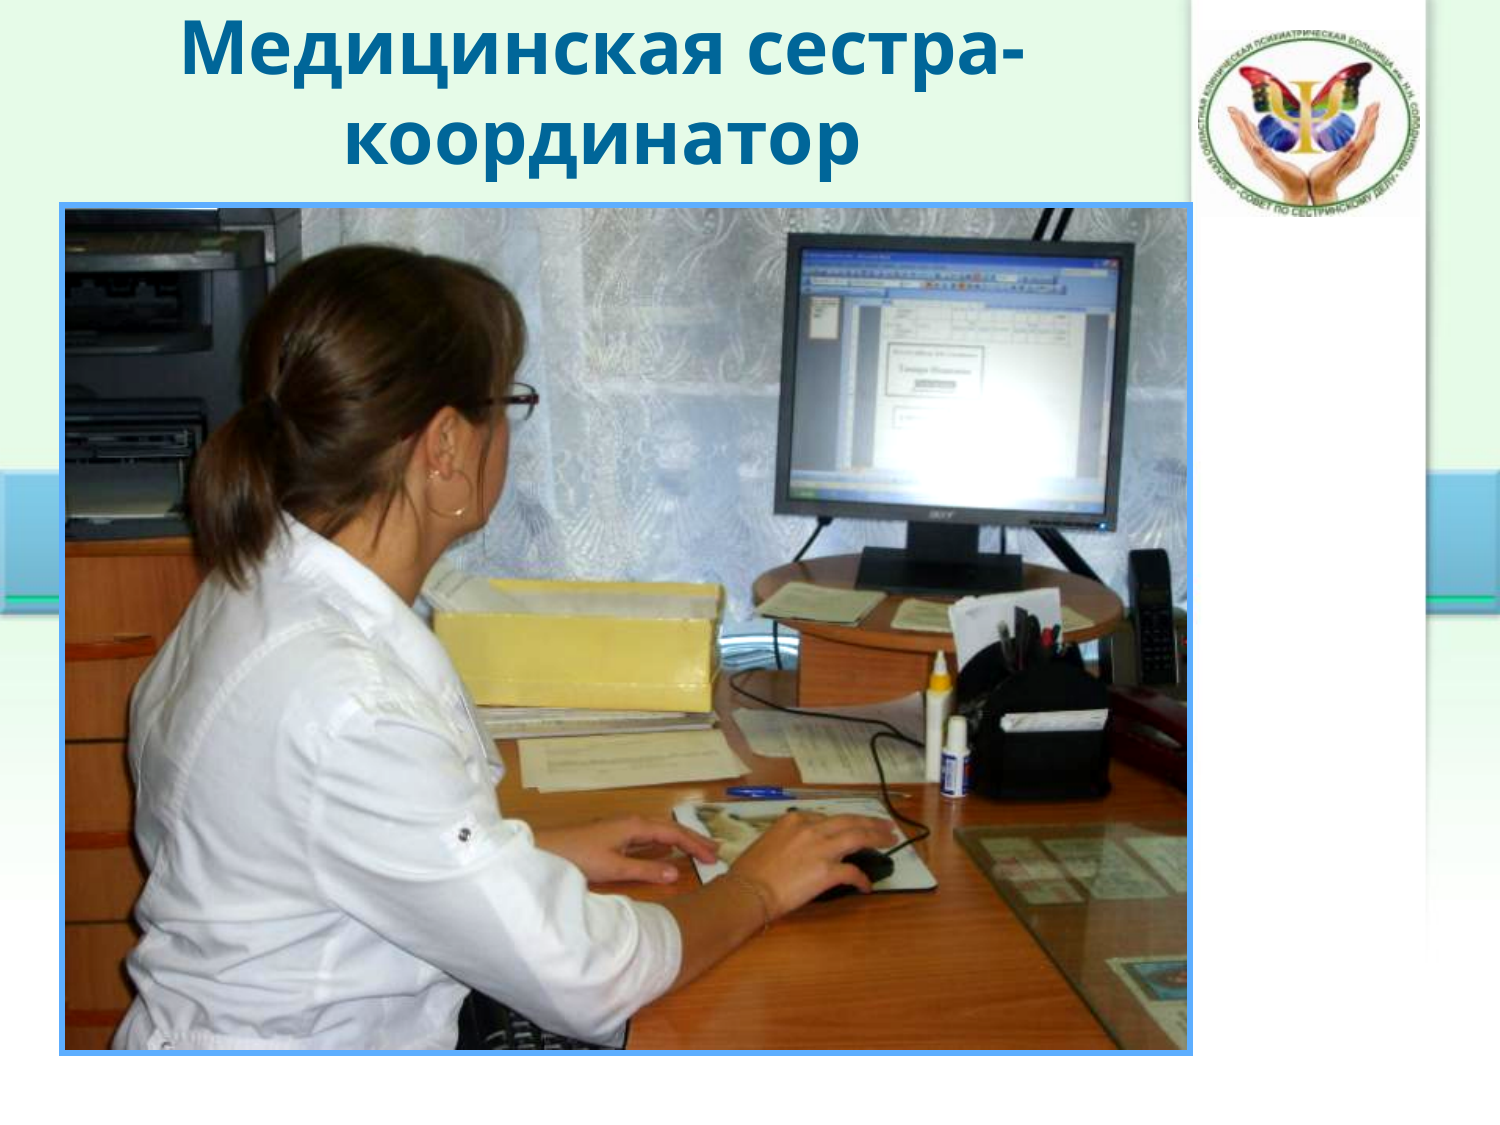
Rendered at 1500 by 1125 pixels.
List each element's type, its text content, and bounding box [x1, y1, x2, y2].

title Медицинская сестра-координатор [0, 23, 1211, 156]
picture [0, 0, 1500, 1125]
